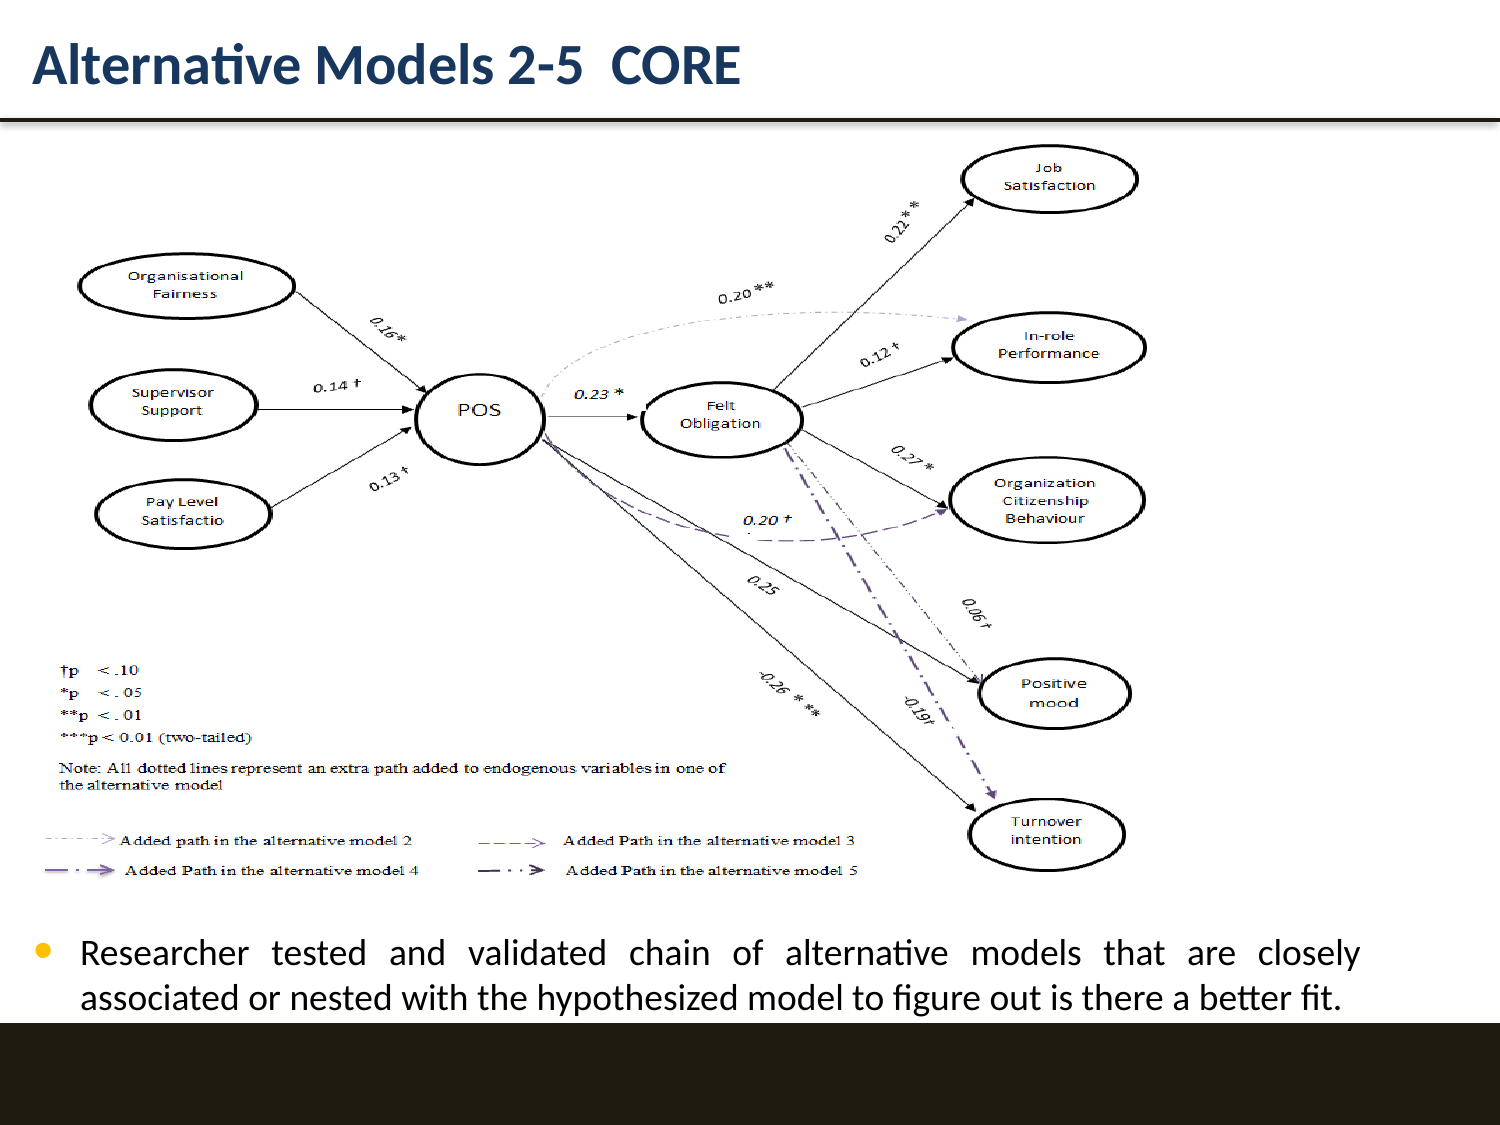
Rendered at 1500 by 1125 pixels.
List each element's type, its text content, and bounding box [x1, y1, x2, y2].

text_box Alternative Models 2-5 CORE [17, 19, 1500, 104]
picture [29, 141, 1152, 887]
text_box [0, 1021, 1500, 1125]
text_box Researcher tested and validated chain of alternative models that are closely associated or nested with the hypothesized model to figure out is there a better fit. [18, 920, 1377, 1026]
